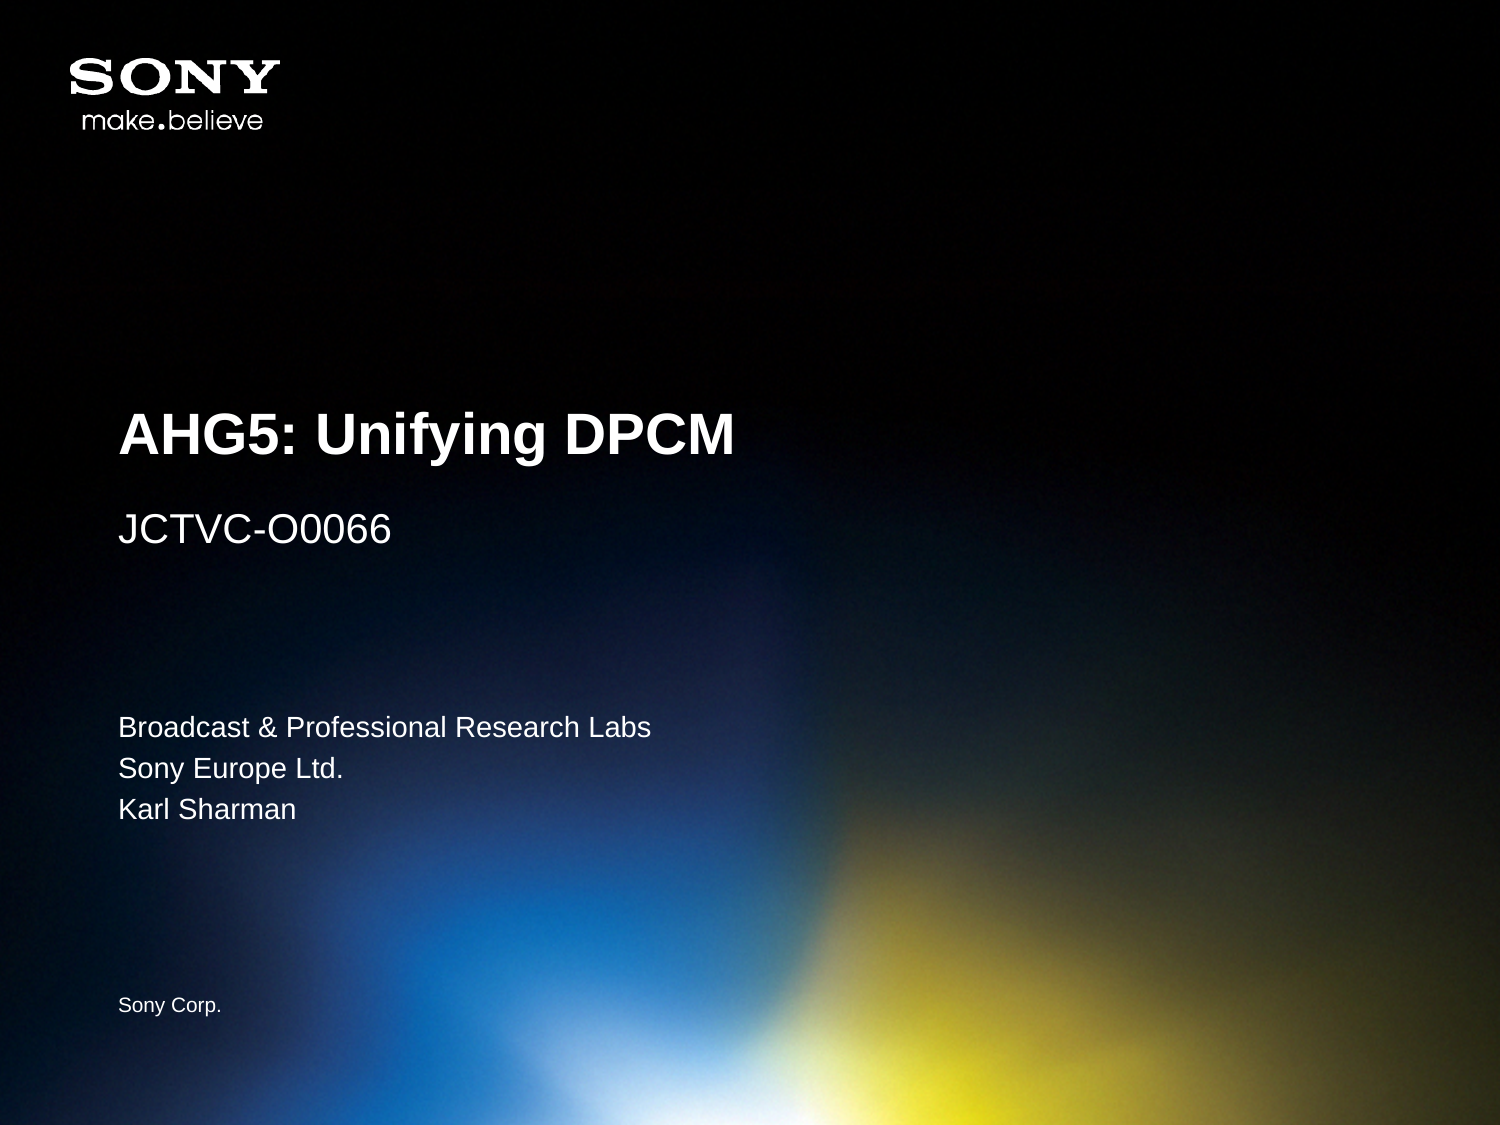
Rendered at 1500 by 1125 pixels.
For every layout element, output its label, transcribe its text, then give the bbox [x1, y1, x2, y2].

picture [0, 0, 1500, 1125]
title AHG5: Unifying DPCM [118, 234, 1425, 467]
subtitle JCTVC-O0066 [118, 501, 1382, 573]
list Sony Corp. [118, 992, 1382, 1052]
list Broadcast & Professional Research Labs Sony Europe Ltd. Karl Sharman [118, 708, 1382, 868]
